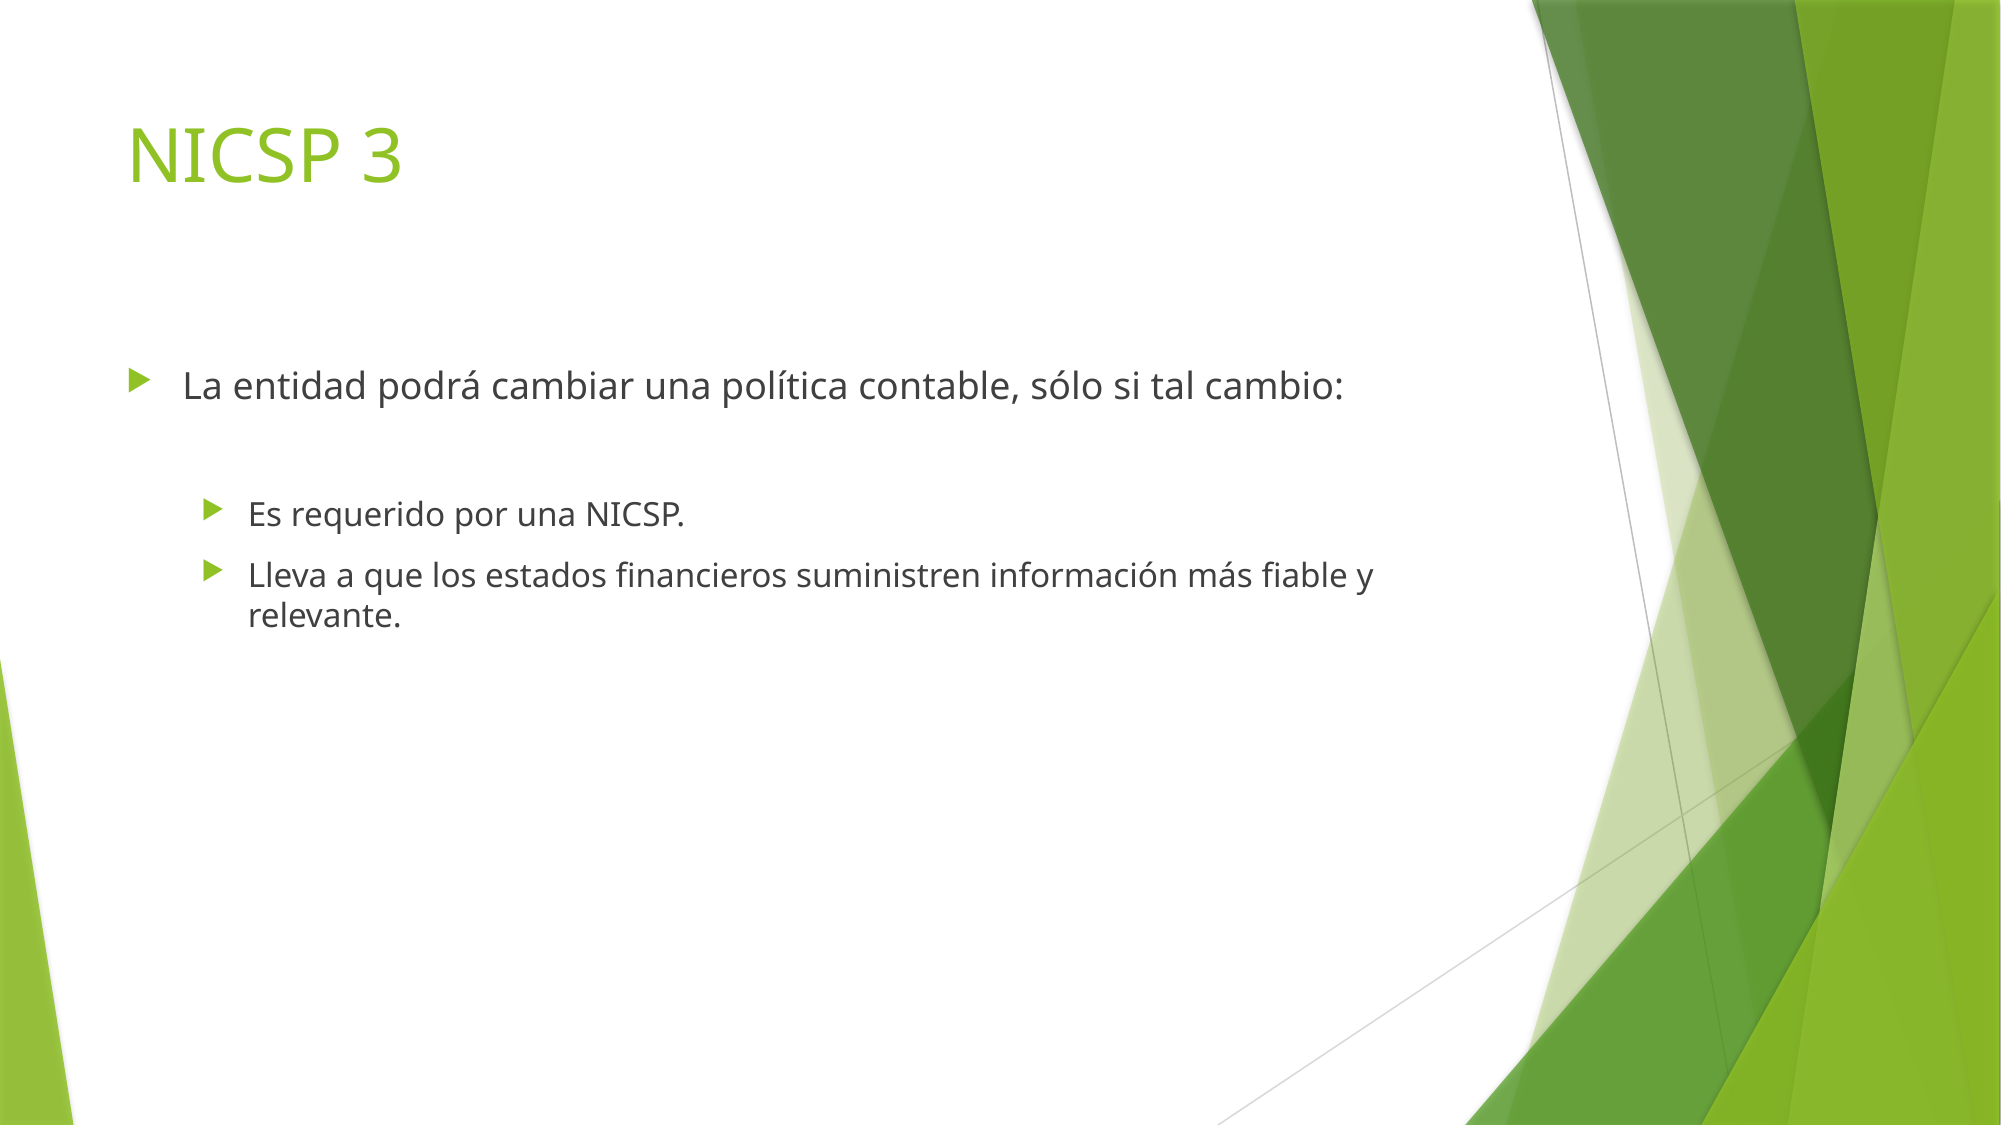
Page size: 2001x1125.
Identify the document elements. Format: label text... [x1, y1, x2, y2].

title NICSP 3 [111, 99, 1522, 317]
list La entidad podrá cambiar una política contable, sólo si tal cambio: Es requerido por una NICSP. Lleva a que los estados financieros suministren información más fiable y relevante. [111, 354, 1522, 992]
